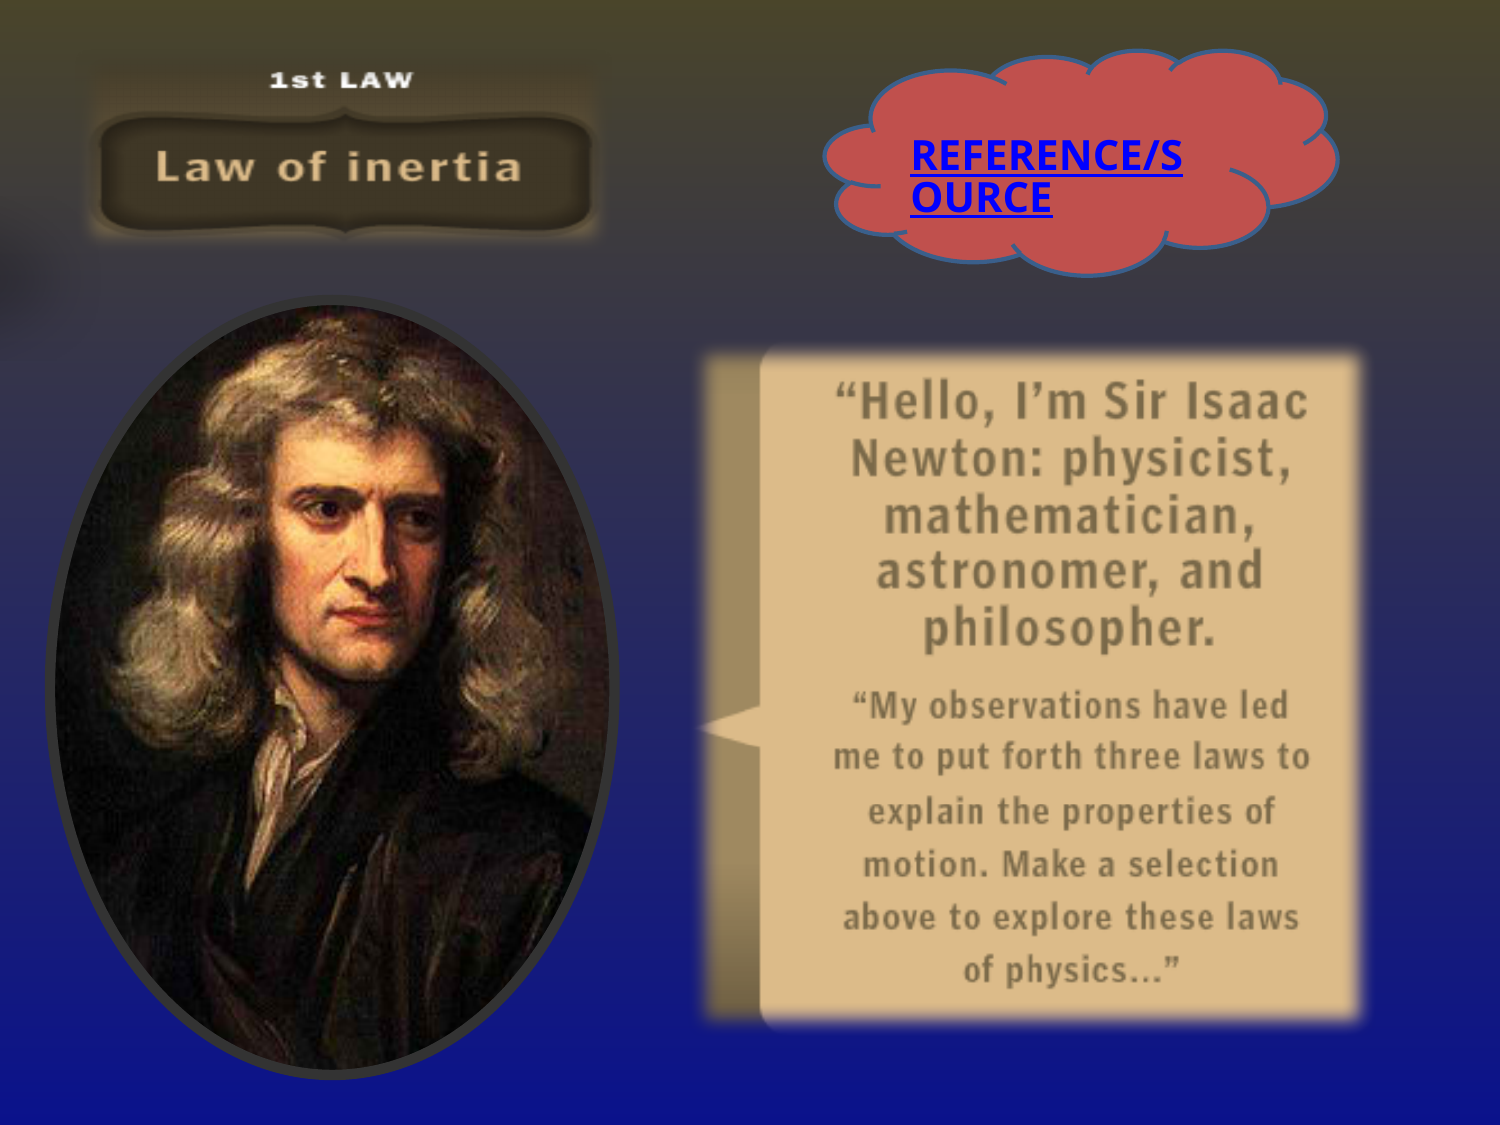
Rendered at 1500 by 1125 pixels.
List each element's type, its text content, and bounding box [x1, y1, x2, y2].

picture [74, 49, 613, 253]
picture [687, 337, 1377, 1038]
text_box REFERENCE/SOURCE [822, 48, 1340, 278]
picture [49, 299, 615, 1076]
